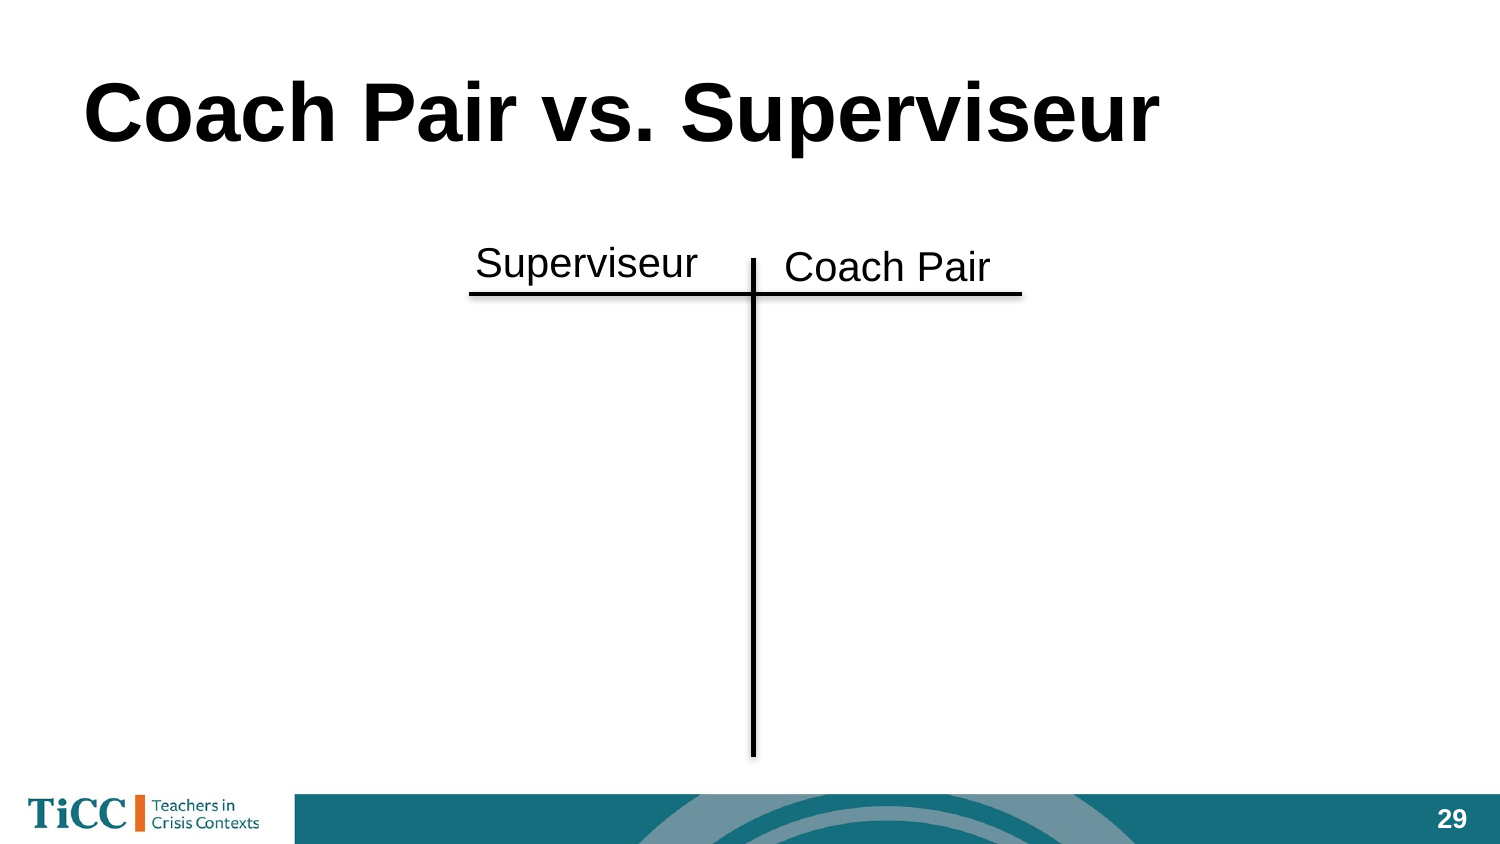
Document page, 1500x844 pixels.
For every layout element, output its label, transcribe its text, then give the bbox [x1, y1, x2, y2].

title Coach Pair vs. Superviseur [68, 0, 1419, 173]
text_box Coach Pair [769, 232, 1022, 293]
text_box Superviseur [460, 228, 762, 294]
picture [0, 0, 1500, 844]
slide_number ‹#› [1392, 785, 1483, 844]
